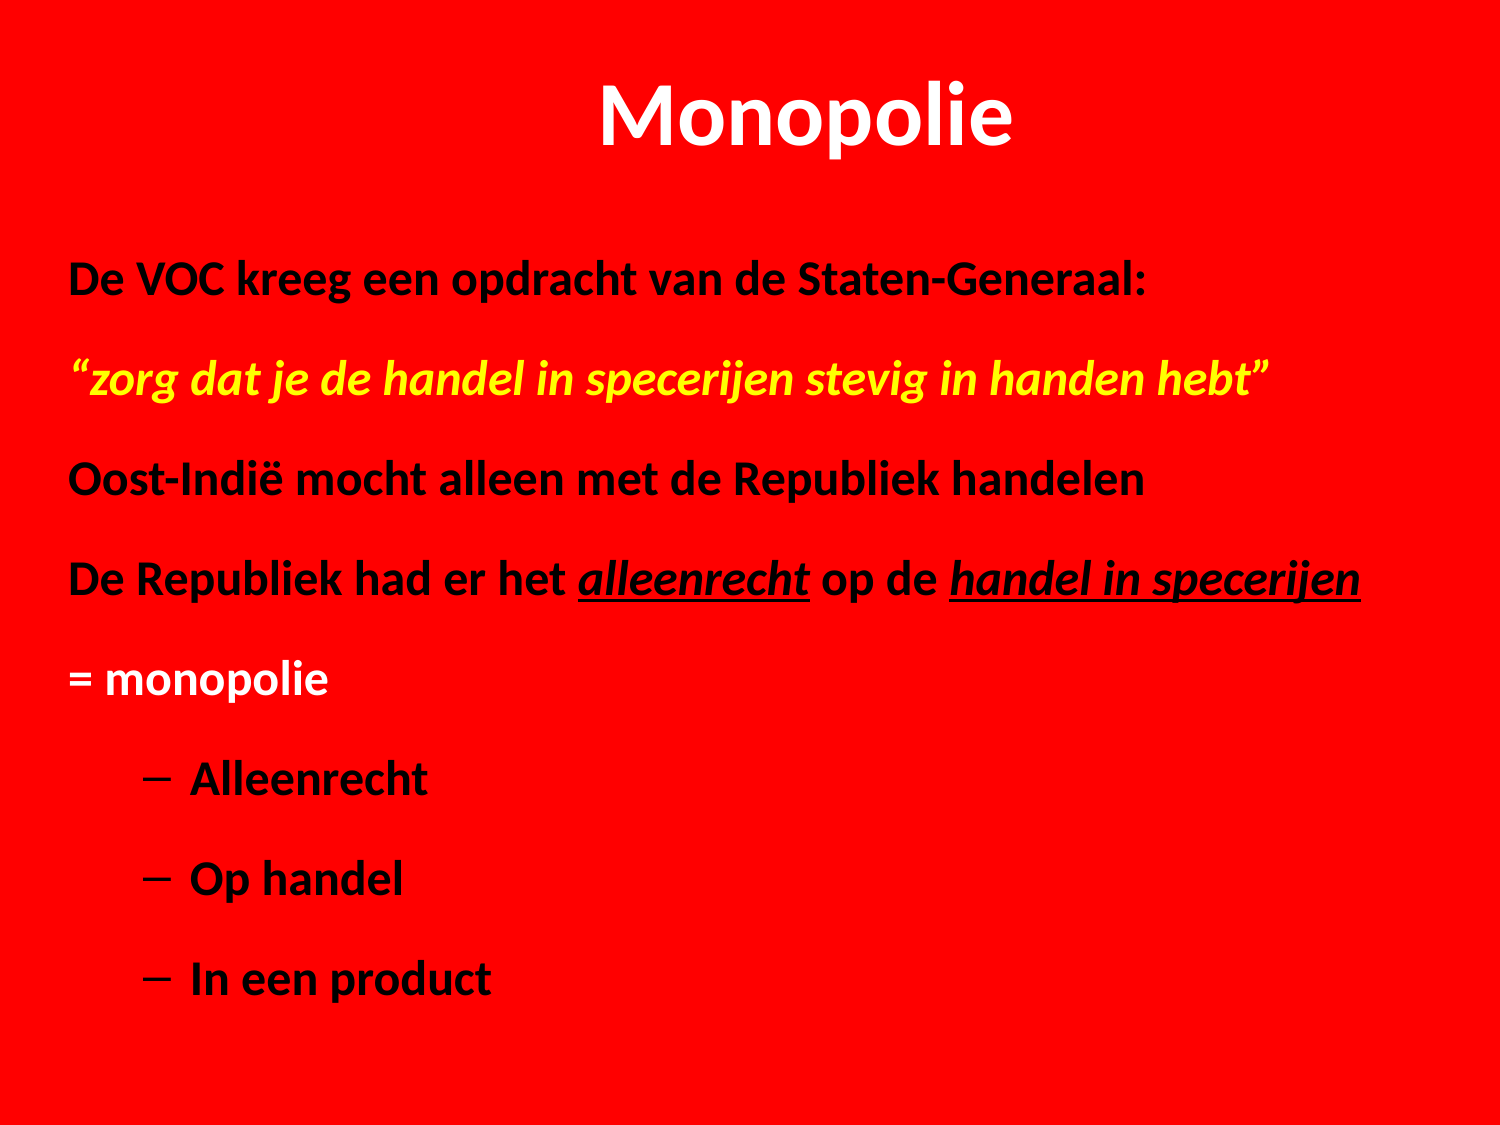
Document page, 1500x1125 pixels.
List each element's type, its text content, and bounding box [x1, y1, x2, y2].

title Monopolie [324, 30, 1288, 187]
list De VOC kreeg een opdracht van de Staten-Generaal: “zorg dat je de handel in specerijen stevig in handen hebt” Oost-Indië mocht alleen met de Republiek handelen De Republiek had er het alleenrecht op de handel in specerijen = monopolie Alleenrecht Op handel In een product [53, 208, 1447, 1071]
